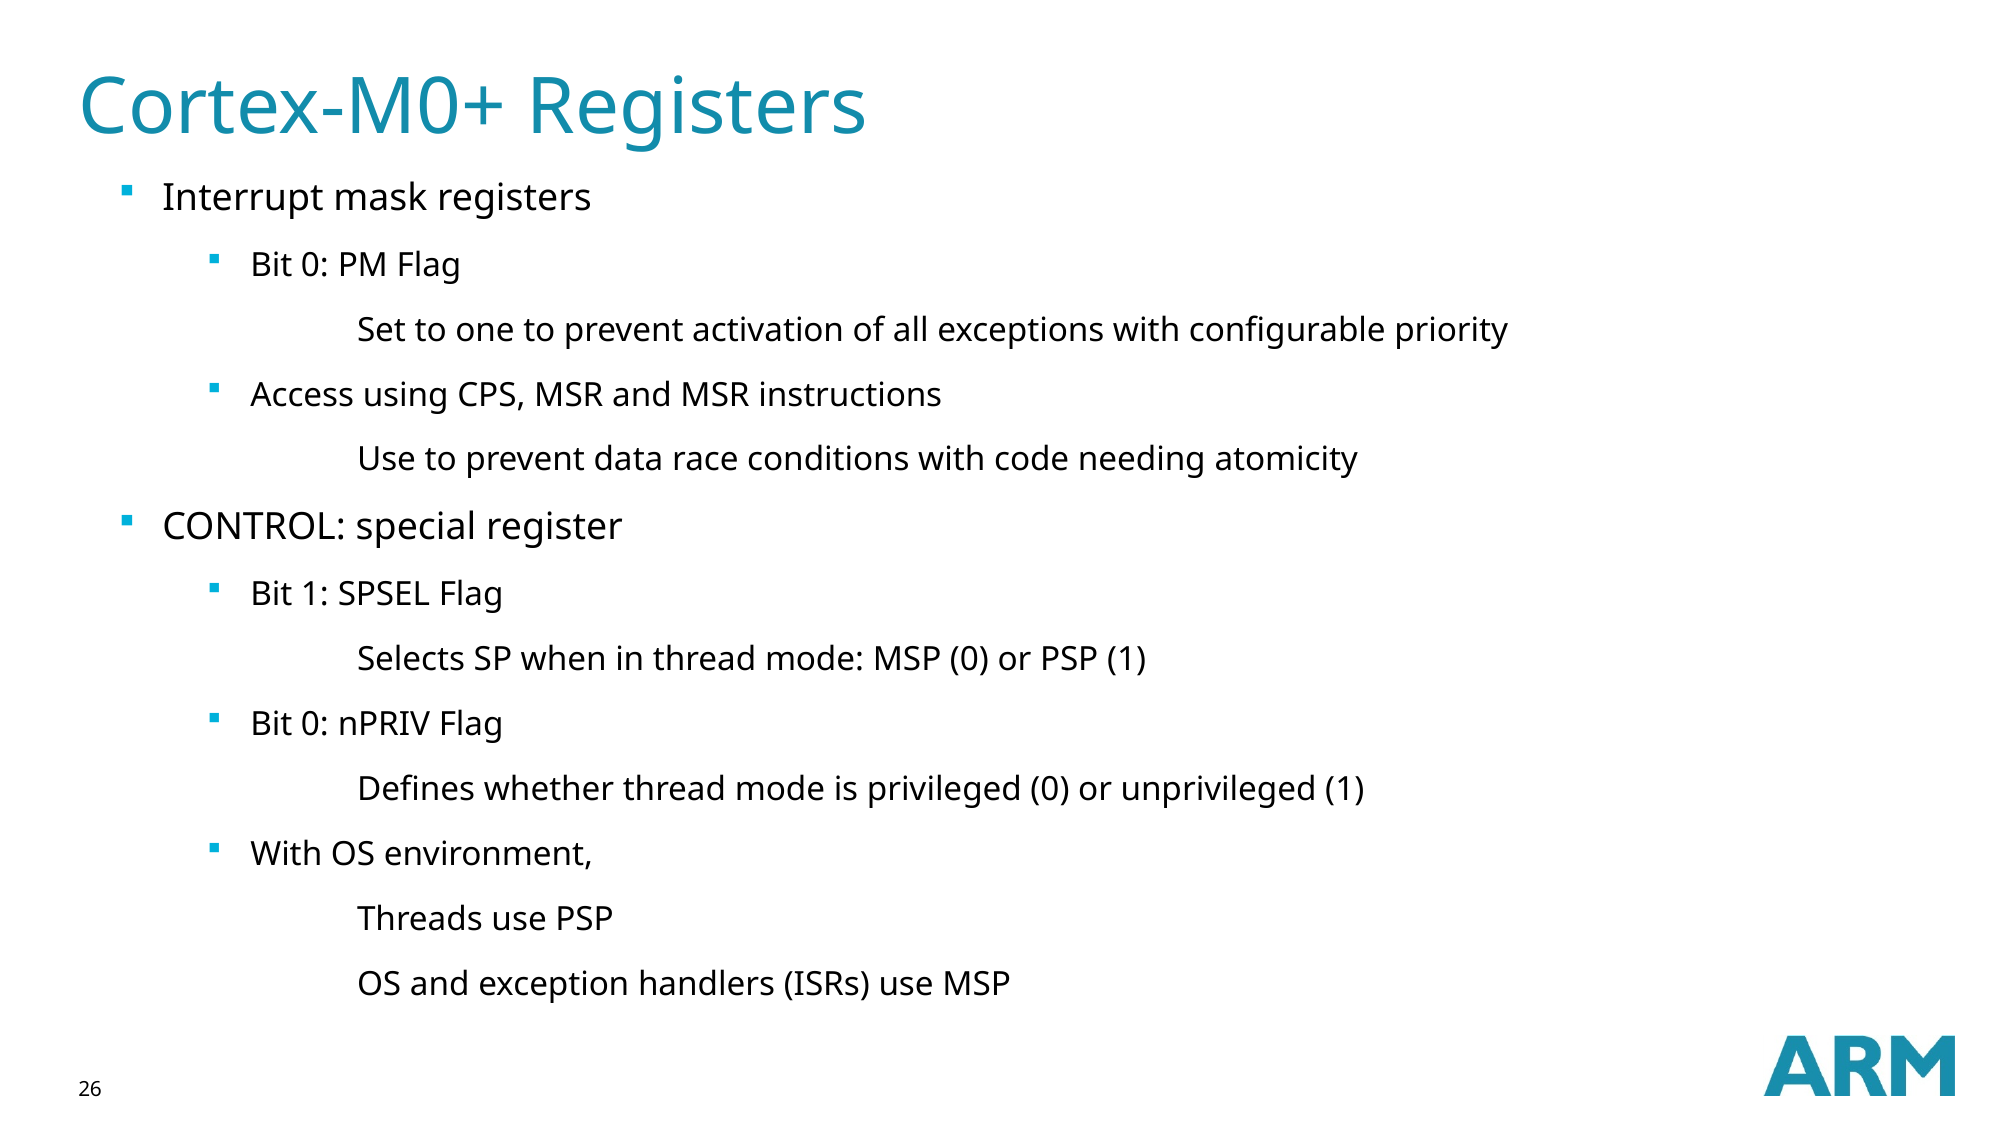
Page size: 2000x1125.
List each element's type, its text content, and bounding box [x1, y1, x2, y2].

list Interrupt mask registers Bit 0: PM Flag Set to one to prevent activation of all exceptions with configurable priority Access using CPS, MSR and MSR instructions Use to prevent data race conditions with code needing atomicity CONTROL: special register Bit 1: SPSEL Flag Selects SP when in thread mode: MSP (0) or PSP (1) Bit 0: nPRIV Flag Defines whether thread mode is privileged (0) or unprivileged (1) With OS environment, Threads use PSP OS and exception handlers (ISRs) use MSP [118, 172, 1844, 1015]
title Cortex-M0+ Registers [78, 55, 1910, 150]
picture [1763, 1035, 1955, 1096]
